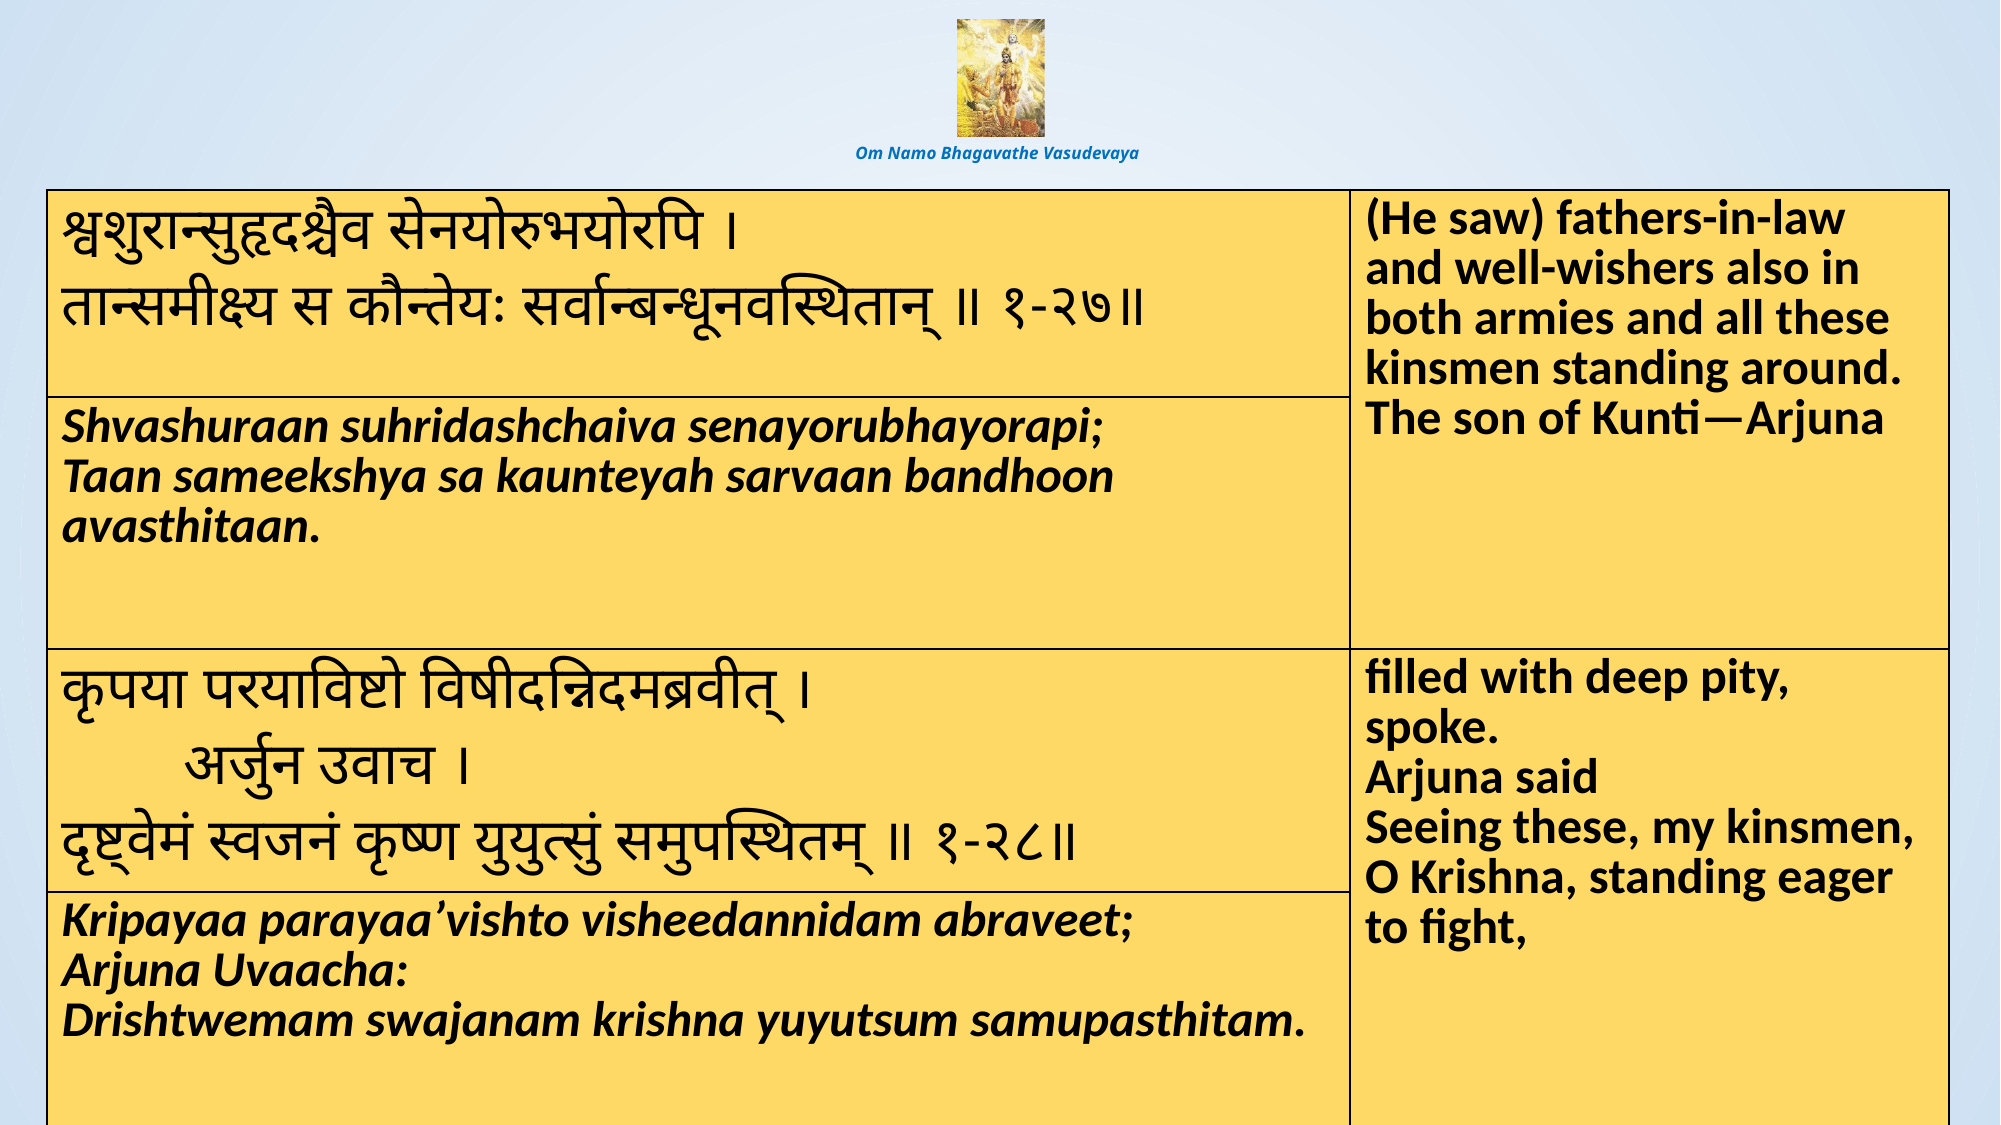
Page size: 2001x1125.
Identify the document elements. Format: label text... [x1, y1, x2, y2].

table_header (He saw) fathers-in-law and well-wishers also in both armies and all these kinsmen standing around. The son of Kunti—Arjuna [1351, 191, 1948, 648]
table_header कृपया परयाविष्टो विषीदन्निदमब्रवीत् । अर्जुन उवाच । दृष्ट्वेमं स्वजनं कृष्ण युयुत्सुं समुपस्थितम् ॥ १-२८॥ [48, 650, 1349, 891]
table_header श्वशुरान्सुहृदश्चैव सेनयोरुभयोरपि । तान्समीक्ष्य स कौन्तेयः सर्वान्बन्धूनवस्थितान् ॥ १-२७॥ [48, 191, 1349, 396]
title Om Namo Bhagavathe Vasudevaya [135, 136, 1861, 171]
table_header filled with deep pity, spoke. Arjuna said Seeing these, my kinsmen, O Krishna, standing eager to fight, [1351, 650, 1948, 1125]
table_cell Kripayaa parayaa’vishto visheedannidam abraveet; Arjuna Uvaacha: Drishtwemam swajanam krishna yuyutsum samupasthitam. [48, 893, 1349, 1125]
table_cell Shvashuraan suhridashchaiva senayorubhayorapi; Taan sameekshya sa kaunteyah sarvaan bandhoon avasthitaan. [48, 398, 1349, 648]
picture [957, 19, 1045, 136]
